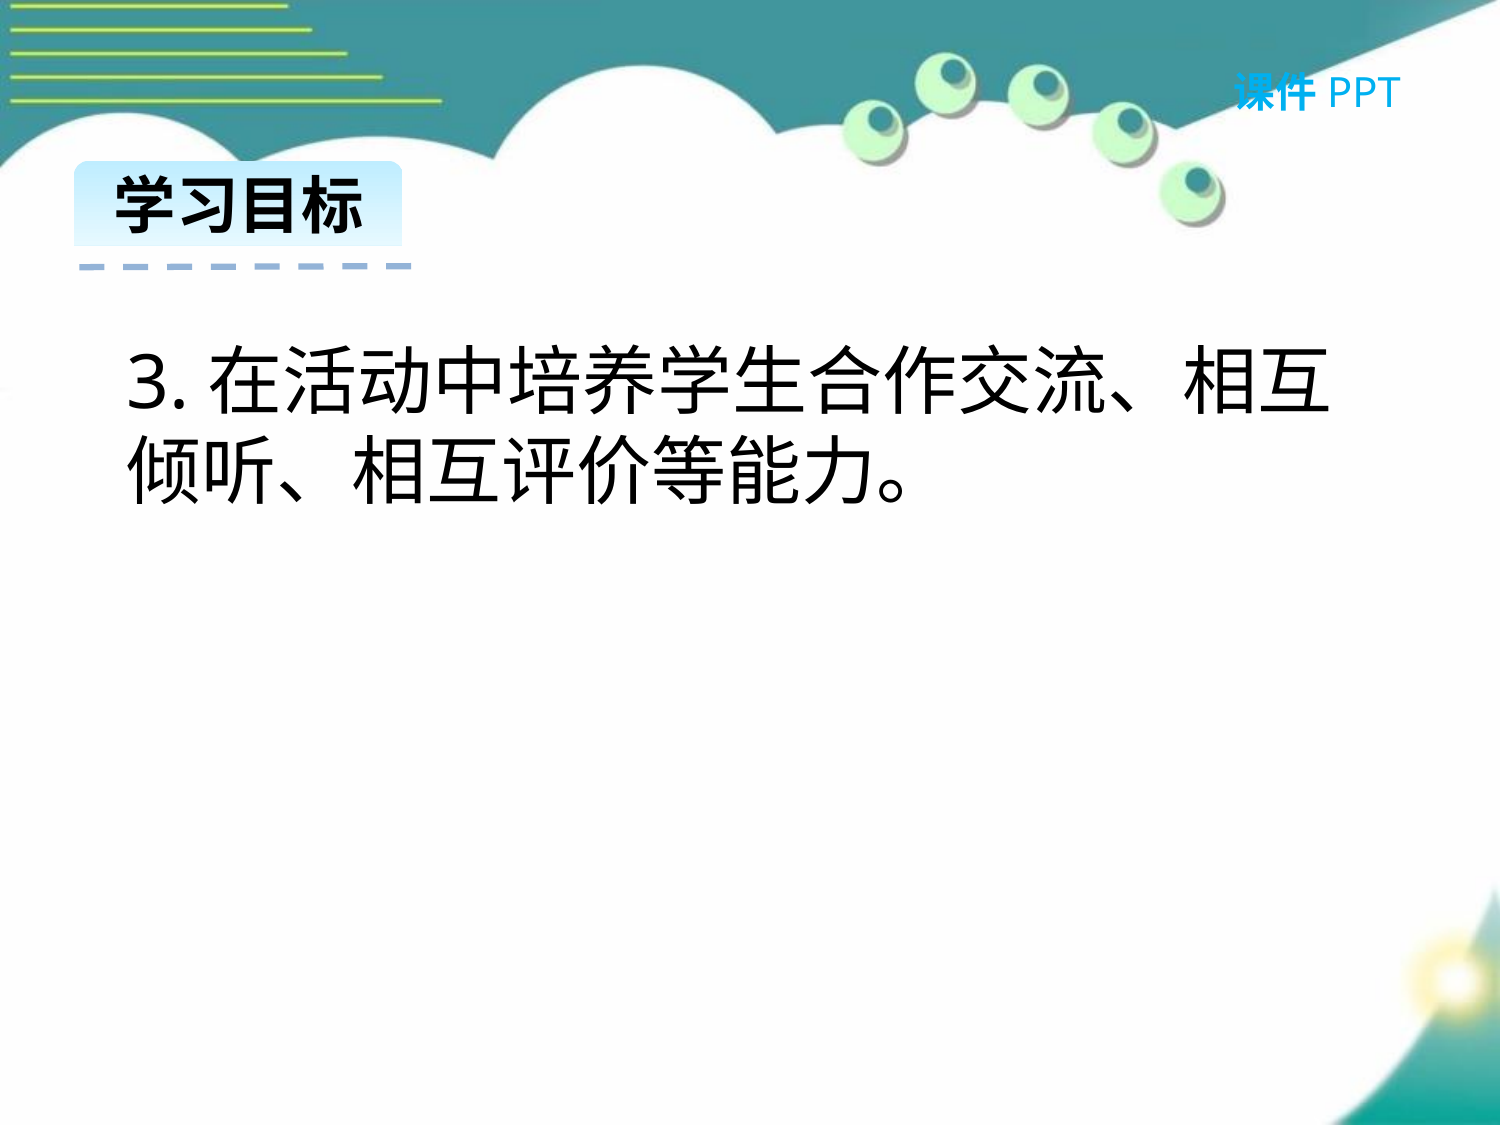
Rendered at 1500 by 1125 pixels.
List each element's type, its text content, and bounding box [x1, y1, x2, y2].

text_box 学习目标 [74, 160, 403, 246]
text_box 课件PPT [1218, 58, 1418, 124]
text_box 3.在活动中培养学生合作交流、相互倾听、相互评价等能力。 [111, 326, 1364, 521]
picture [0, 0, 1500, 1125]
